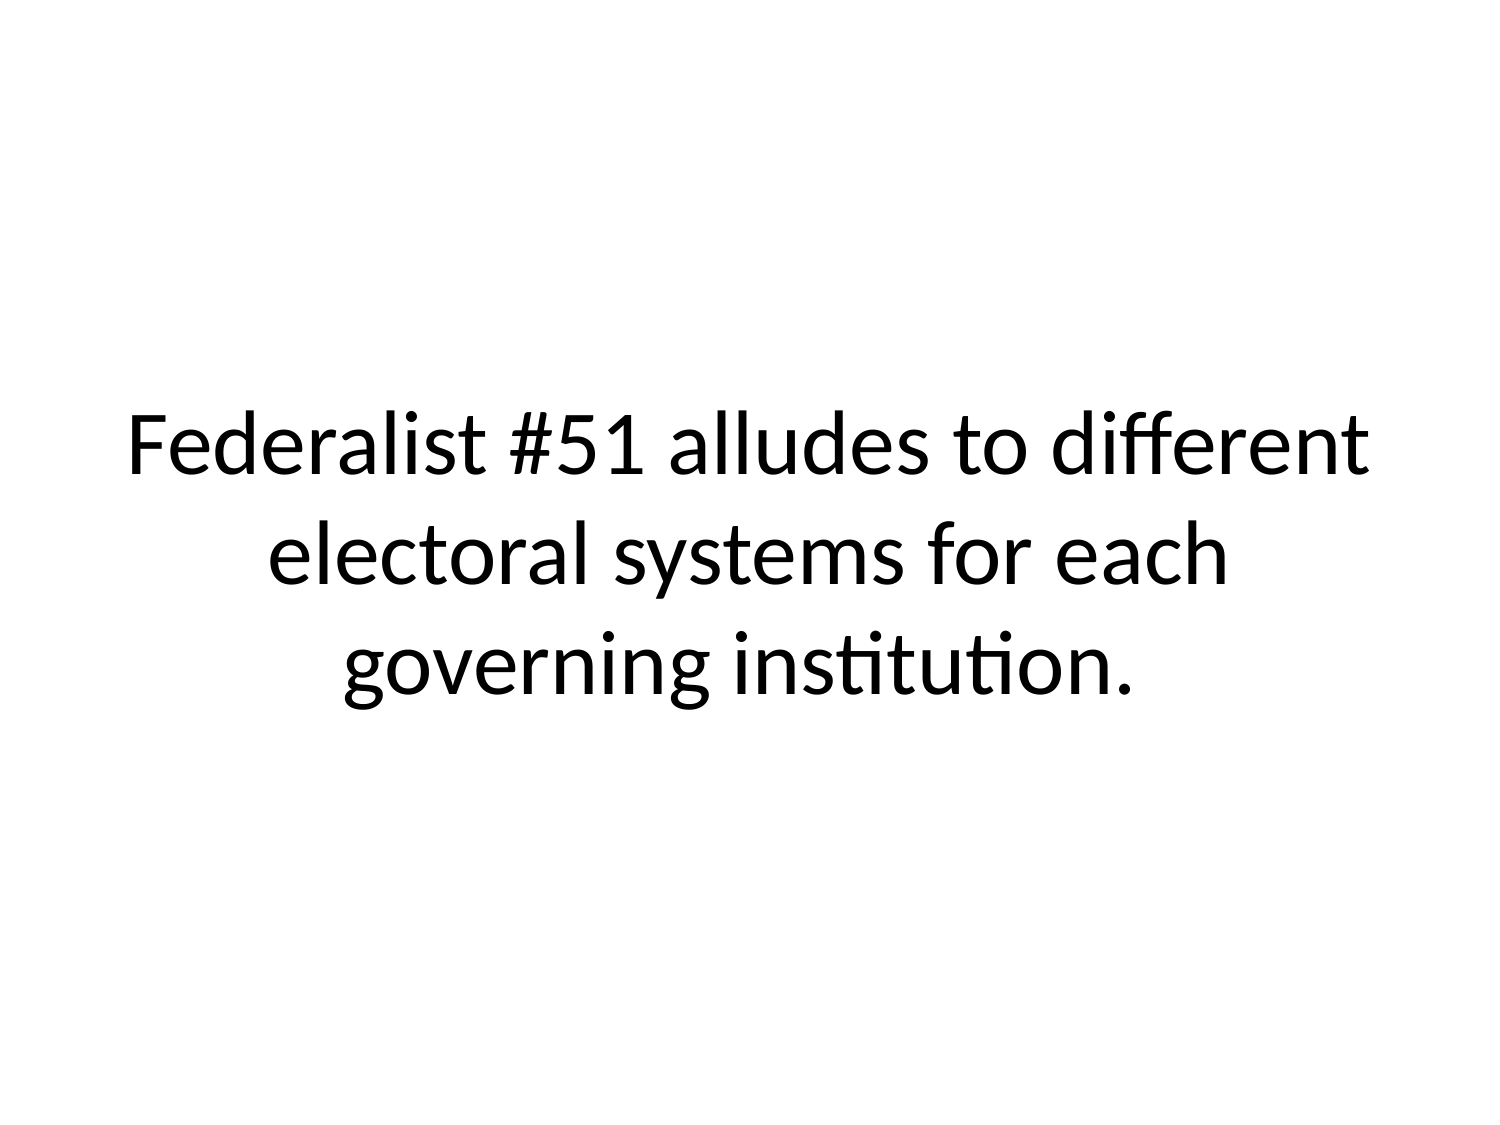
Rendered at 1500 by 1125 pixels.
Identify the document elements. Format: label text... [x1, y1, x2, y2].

title Federalist #51 alludes to different electoral systems for each governing institution. [74, 44, 1426, 1051]
